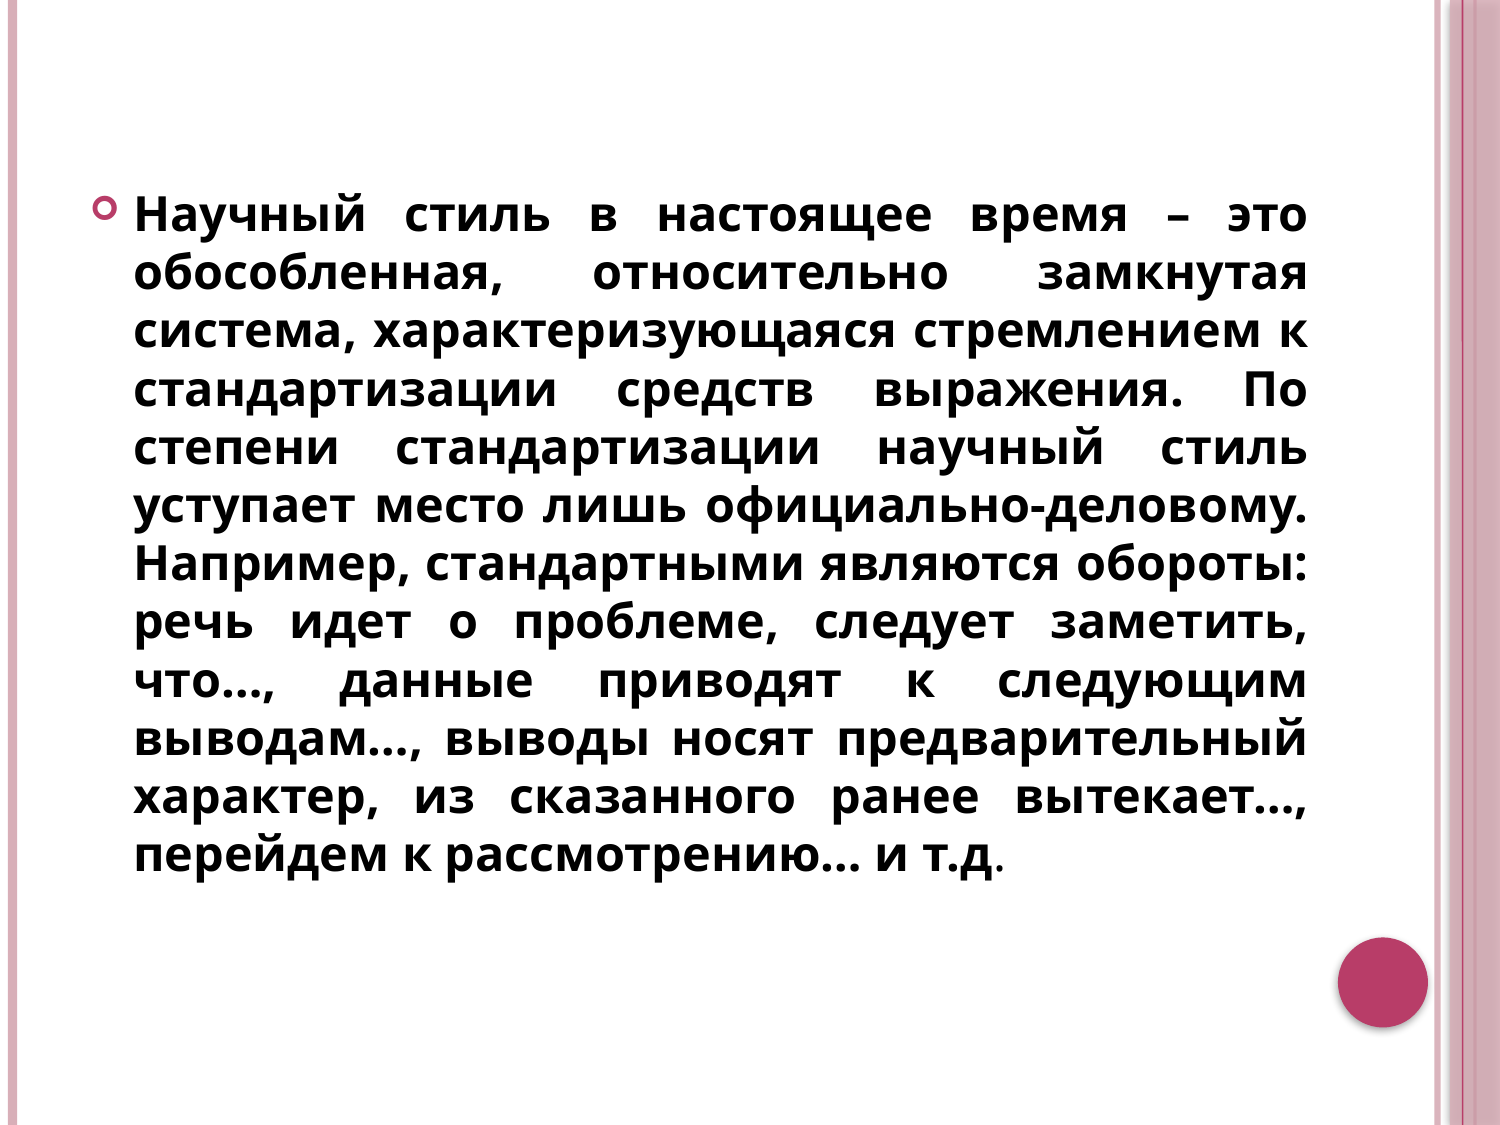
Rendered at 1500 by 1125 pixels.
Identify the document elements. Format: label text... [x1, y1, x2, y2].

list Научный стиль в настоящее время – это обособленная, относительно замкнутая система, характеризующаяся стремлением к стандартизации средств выражения. По степени стандартизации научный стиль уступает место лишь официально-деловому. Например, стандартными являются обороты: речь идет о проблеме, следует заметить, что…, данные приводят к следующим выводам…, выводы носят предварительный характер, из сказанного ранее вытекает…, перейдем к рассмотрению… и т.д. [75, 175, 1325, 926]
